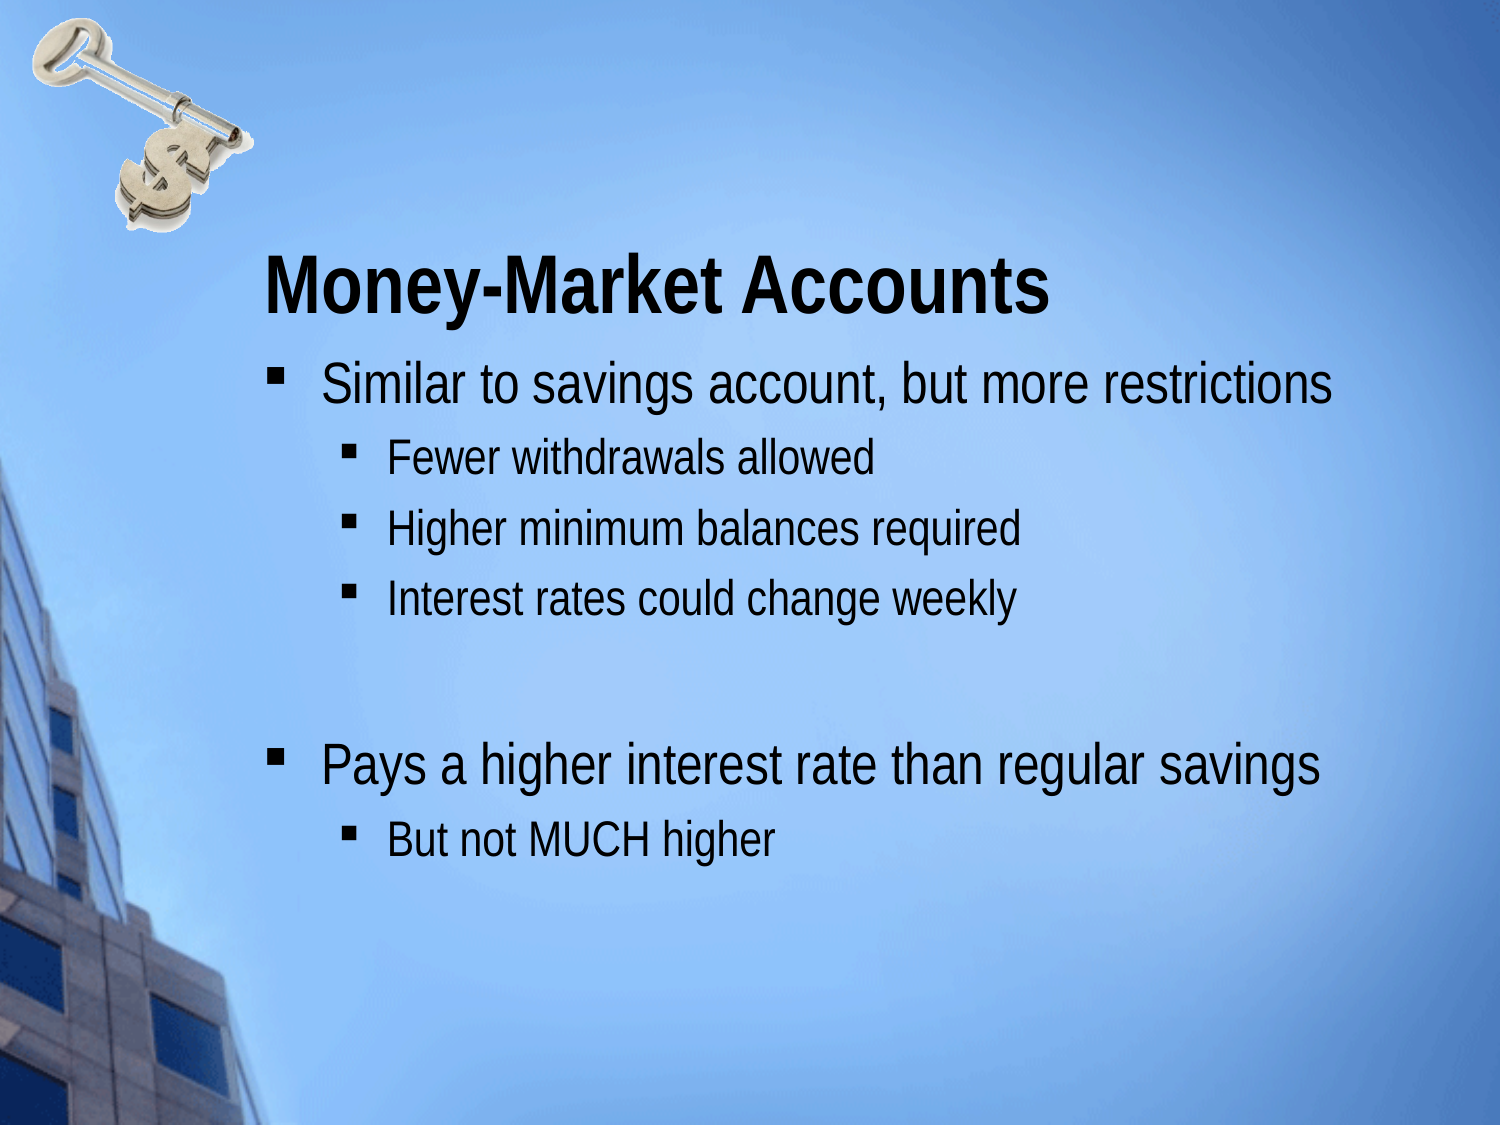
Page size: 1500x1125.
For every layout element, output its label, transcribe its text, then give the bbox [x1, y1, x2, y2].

list Similar to savings account, but more restrictions Fewer withdrawals allowed Higher minimum balances required Interest rates could change weekly Pays a higher interest rate than regular savings But not MUCH higher [249, 337, 1413, 913]
title Money-Market Accounts [249, 112, 1413, 337]
picture [0, 0, 1500, 1125]
